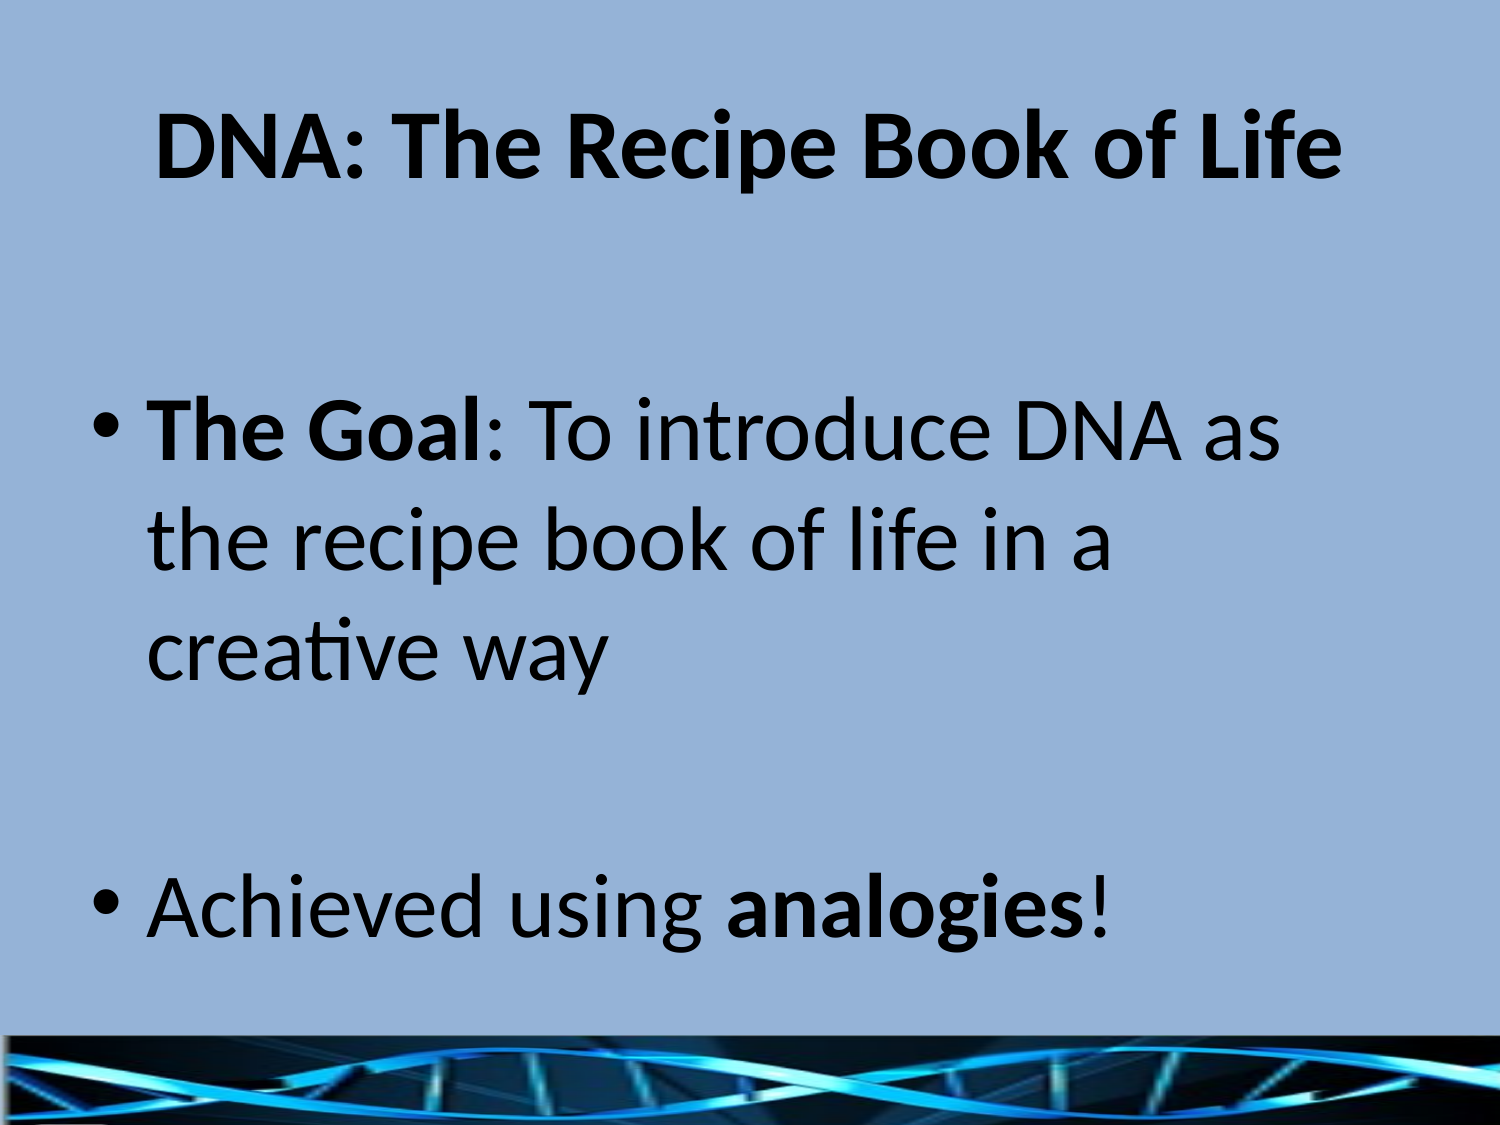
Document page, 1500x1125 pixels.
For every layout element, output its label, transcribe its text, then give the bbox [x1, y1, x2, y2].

title DNA: The Recipe Book of Life [75, 45, 1425, 233]
list The Goal: To introduce DNA as the recipe book of life in a creative way Achieved using analogies! [75, 262, 1425, 1005]
picture [4, 323, 1500, 1125]
